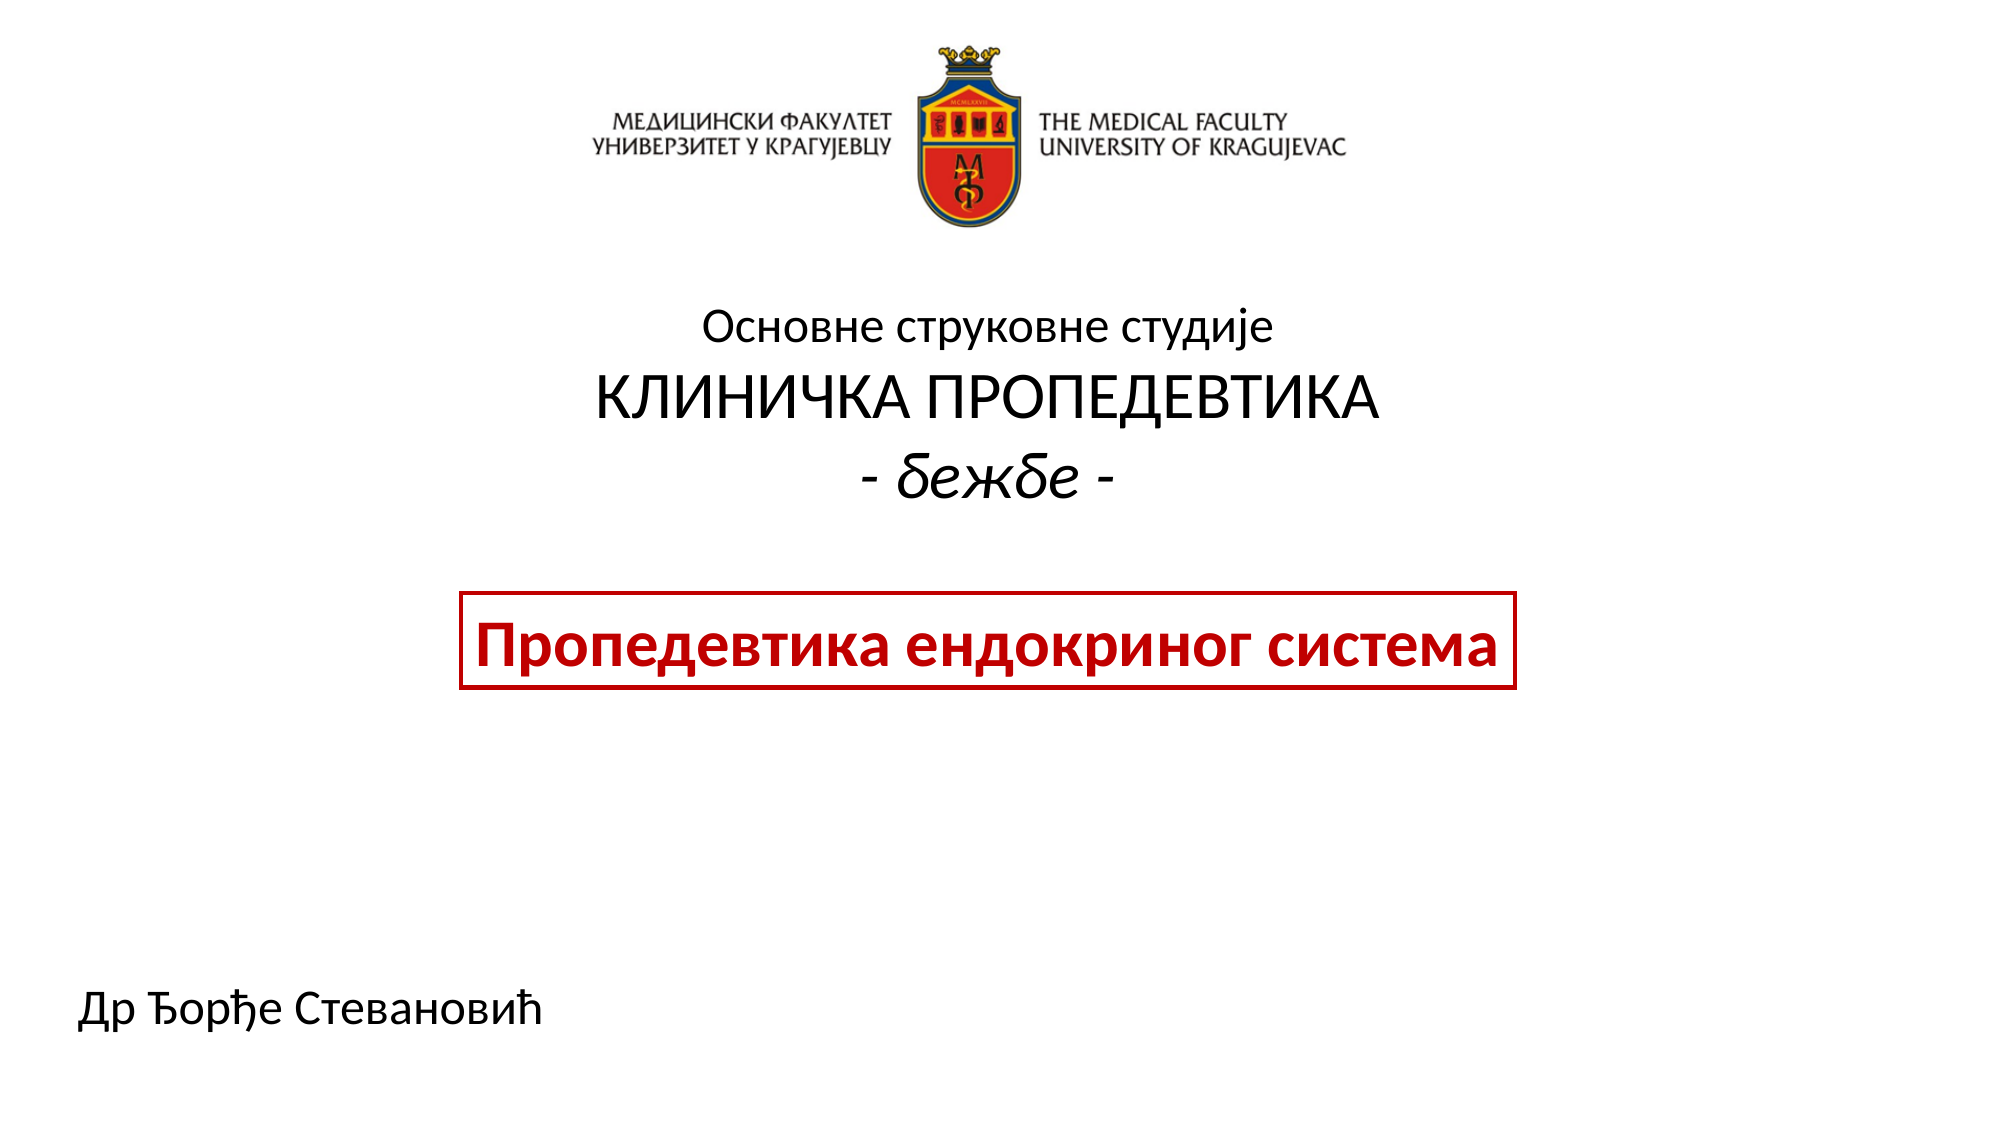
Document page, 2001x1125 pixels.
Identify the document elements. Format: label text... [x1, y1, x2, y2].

picture [536, 36, 1440, 244]
text_box Основне струковне студије КЛИНИЧКА ПРОПЕДЕВТИКА - бежбе - [580, 284, 1396, 520]
text_box Пропедевтика ендокриног система [460, 592, 1515, 688]
text_box Др Ђорђе Стевановић [62, 967, 559, 1042]
